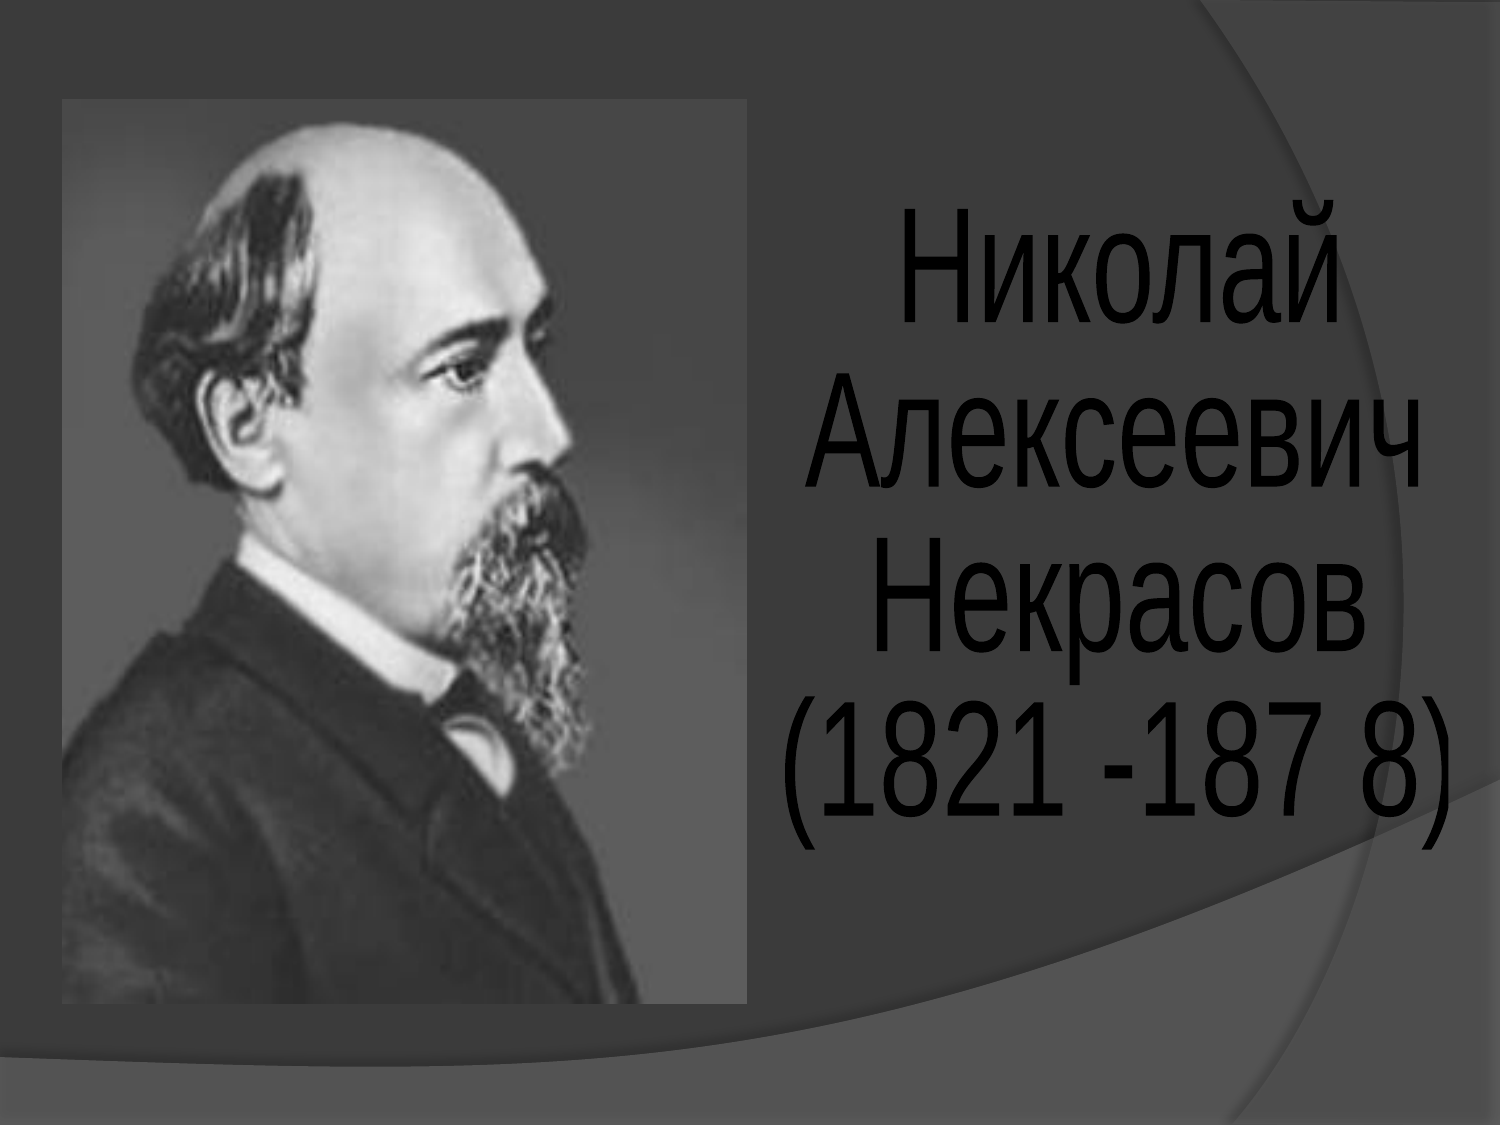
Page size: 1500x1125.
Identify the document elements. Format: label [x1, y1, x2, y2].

picture [62, 99, 747, 1004]
